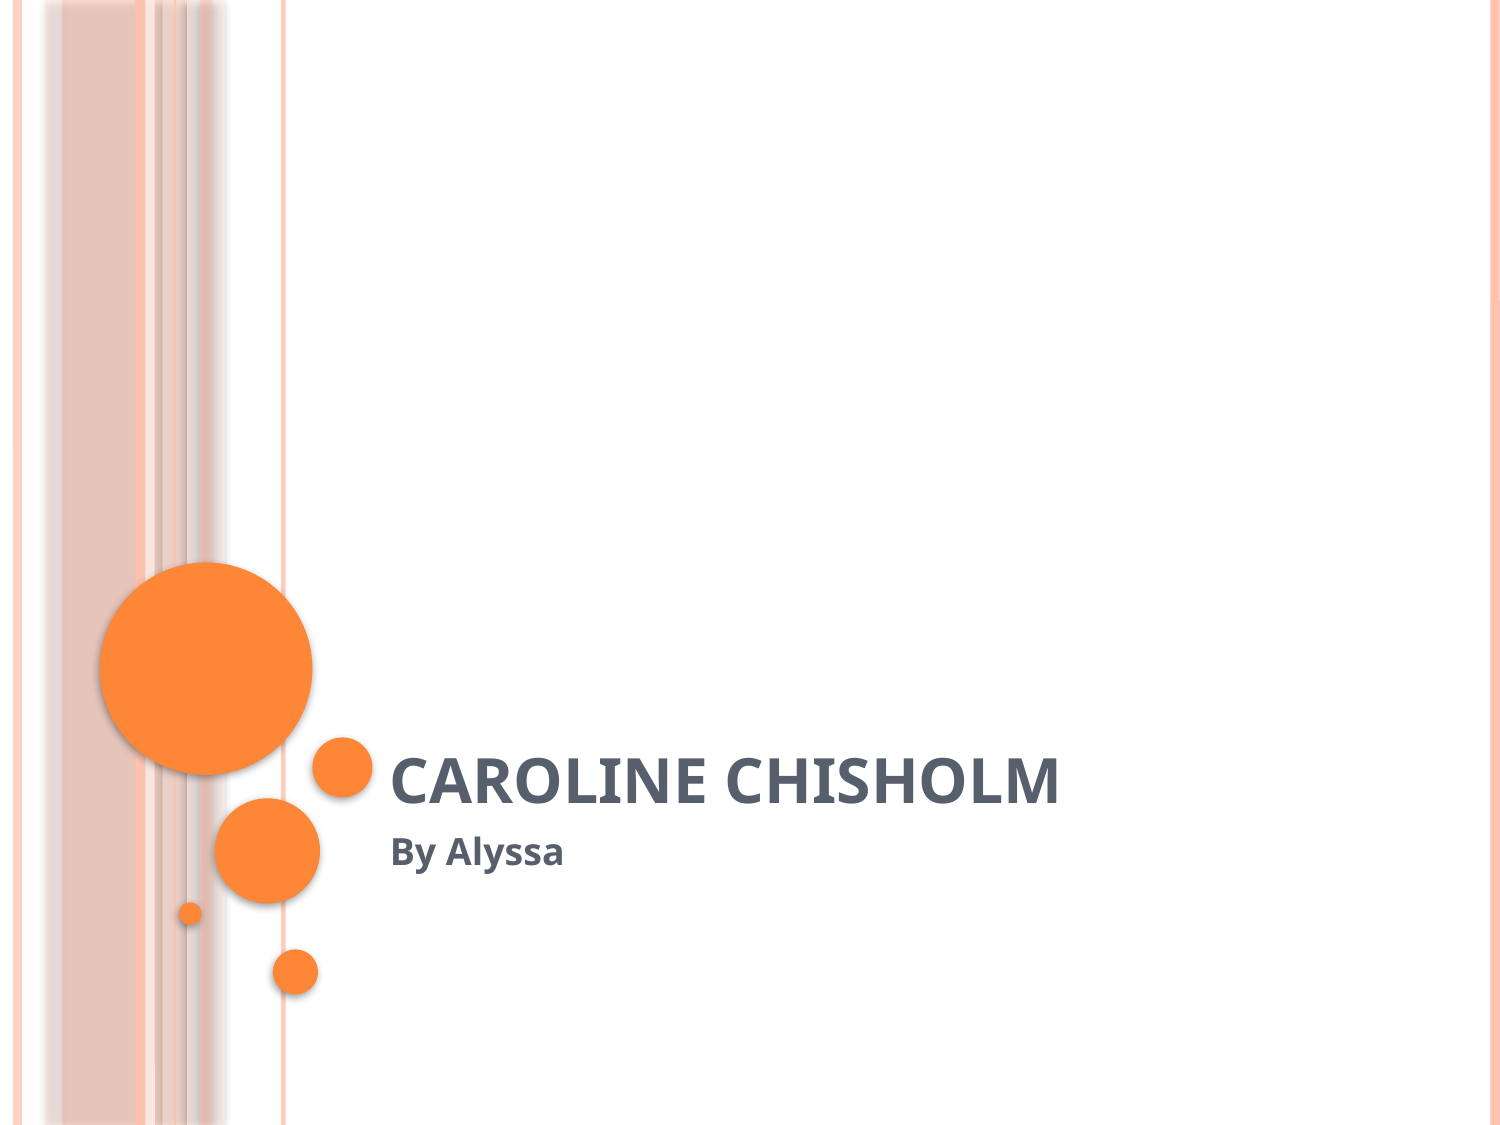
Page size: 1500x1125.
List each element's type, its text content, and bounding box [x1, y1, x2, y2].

subtitle By Alyssa [375, 820, 1388, 1046]
title Caroline Chisholm [375, 512, 1388, 820]
